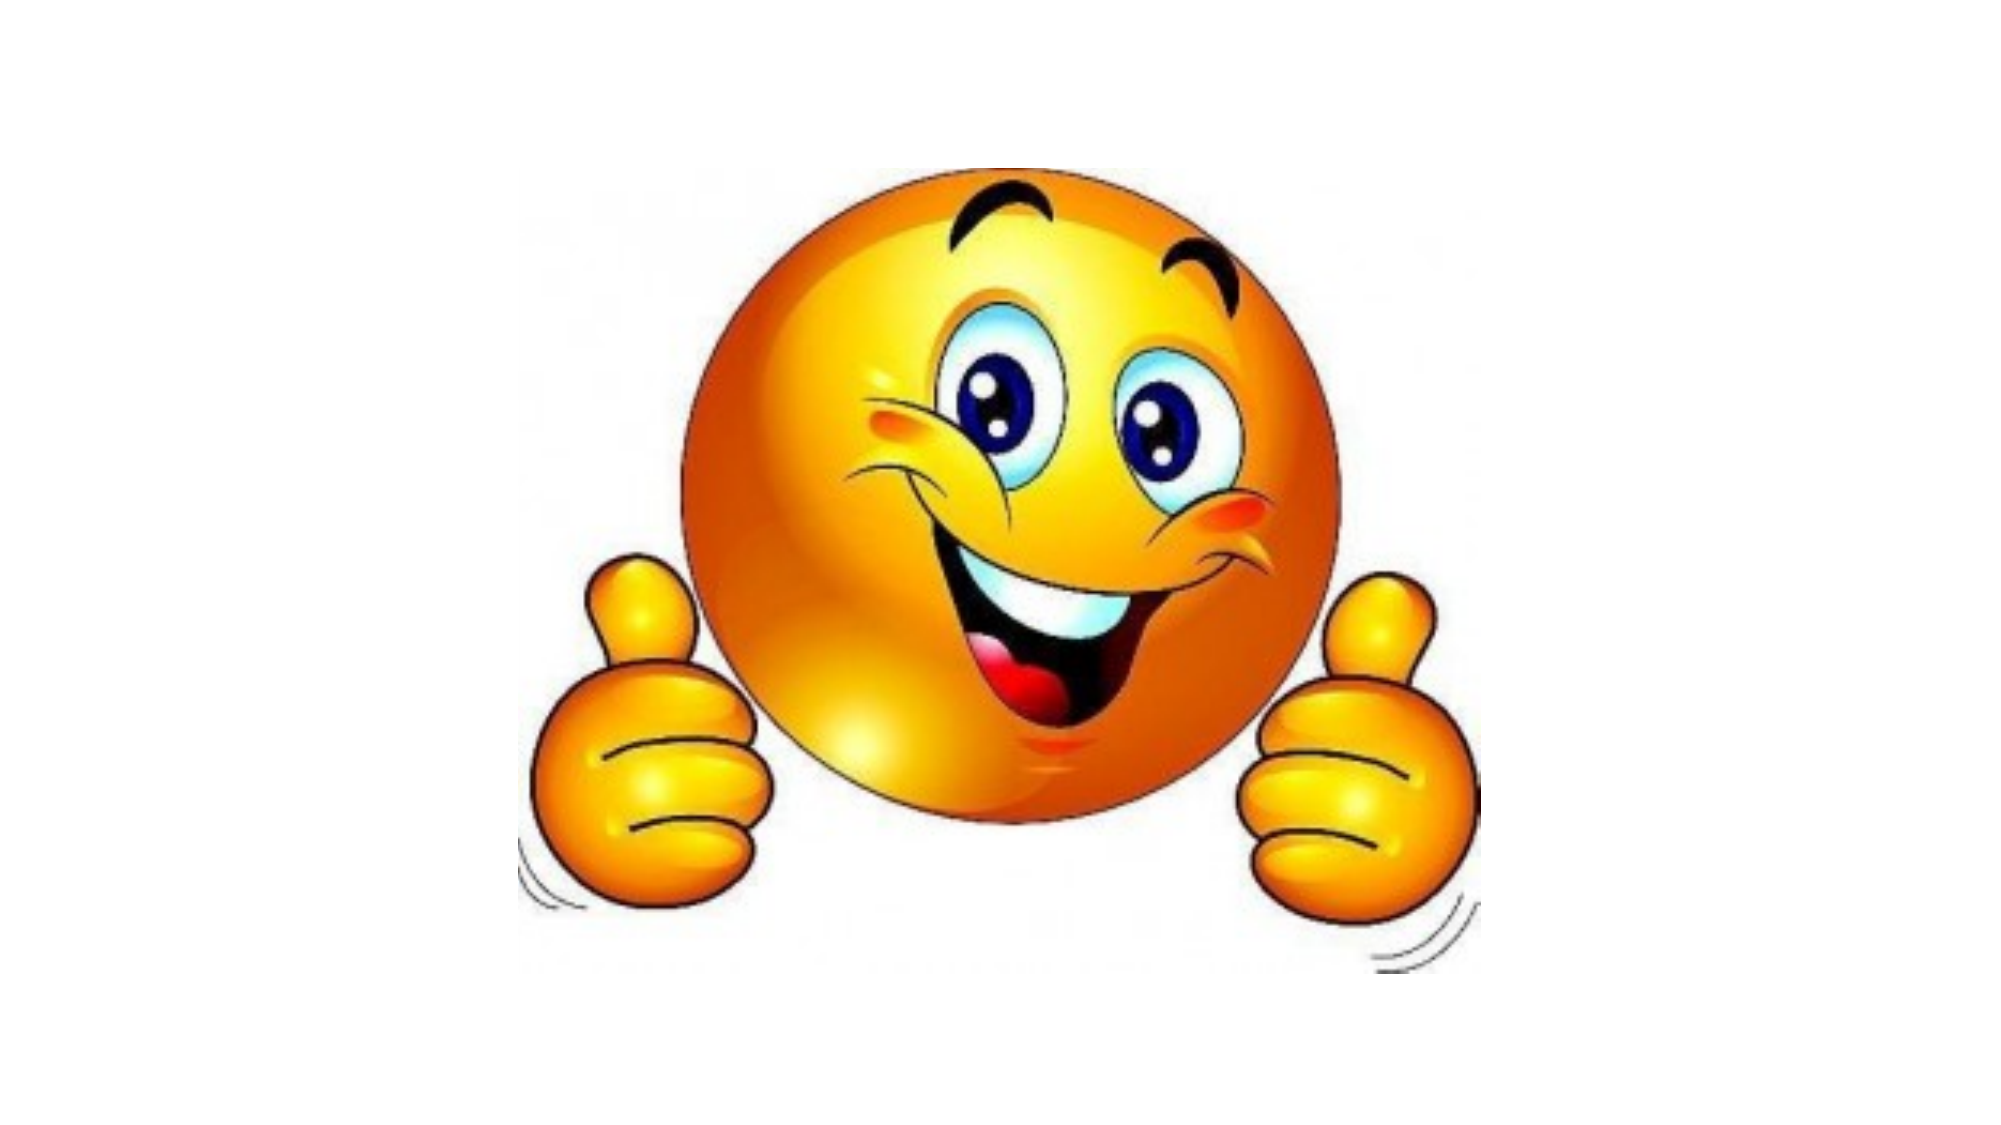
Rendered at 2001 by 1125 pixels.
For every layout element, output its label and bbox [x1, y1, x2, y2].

list [518, 168, 1482, 974]
